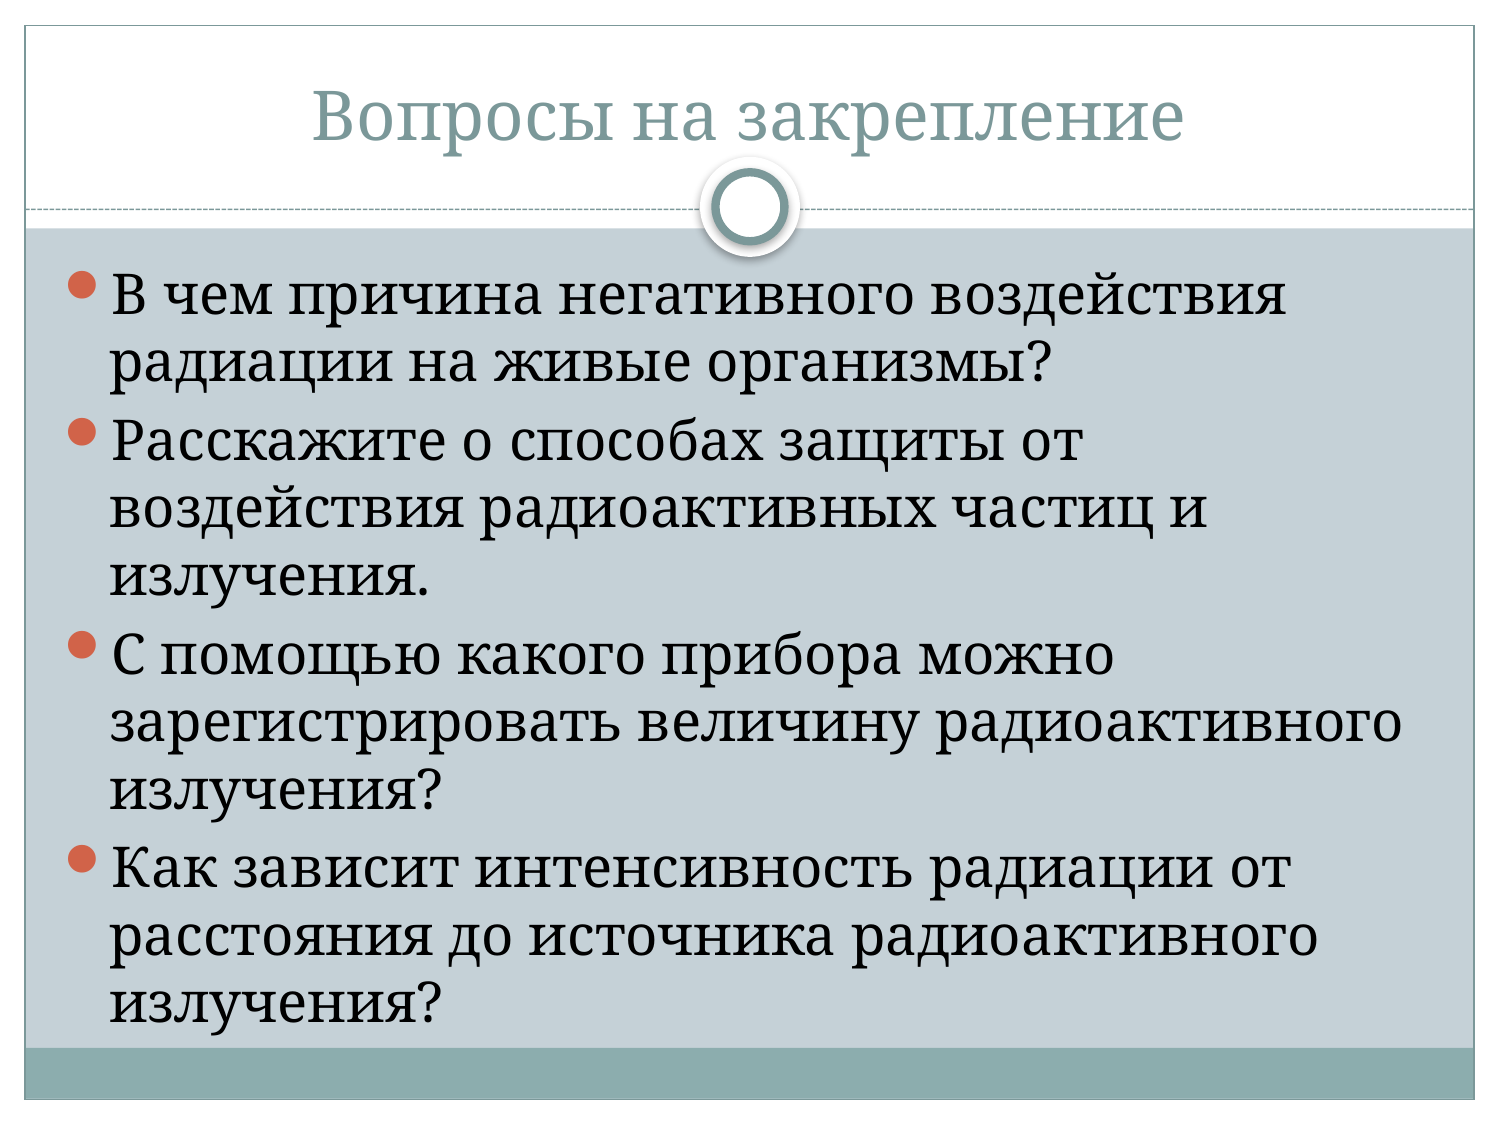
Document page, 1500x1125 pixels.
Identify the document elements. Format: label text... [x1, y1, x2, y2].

list В чем причина негативного воздействия радиации на живые организмы? Расскажите о способах защиты от воздействия радиоактивных частиц и излучения. С помощью какого прибора можно зарегистрировать величину радиоактивного излучения? Как зависит интенсивность радиации от расстояния до источника радиоактивного излучения? [49, 250, 1445, 1001]
title Вопросы на закрепление [49, 37, 1450, 162]
